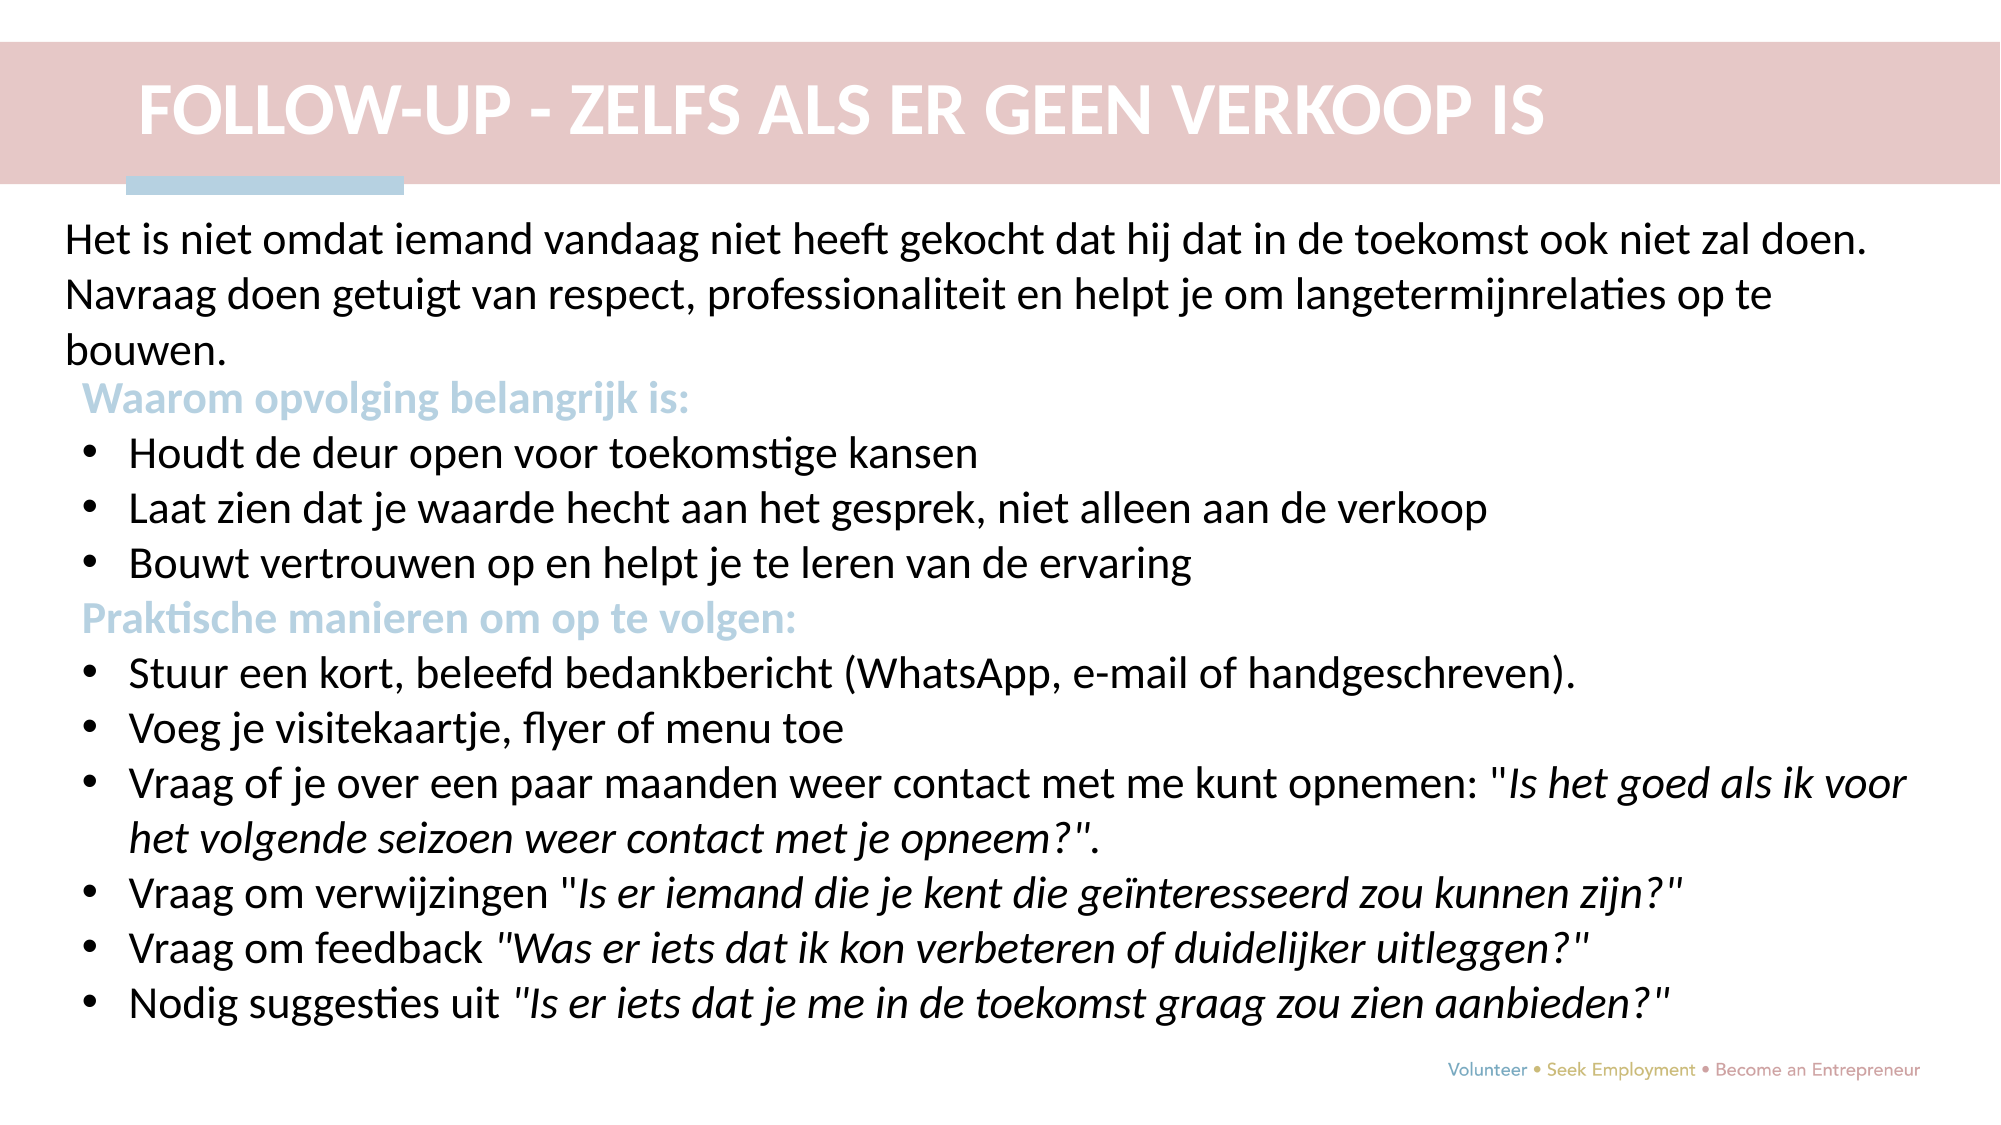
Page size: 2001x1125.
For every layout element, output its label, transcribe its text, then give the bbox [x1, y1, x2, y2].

text_box Waarom opvolging belangrijk is: Houdt de deur open voor toekomstige kansen Laat zien dat je waarde hecht aan het gesprek, niet alleen aan de verkoop Bouwt vertrouwen op en helpt je te leren van de ervaring Praktische manieren om op te volgen: Stuur een kort, beleefd bedankbericht (WhatsApp, e-mail of handgeschreven). Voeg je visitekaartje, flyer of menu toe Vraag of je over een paar maanden weer contact met me kunt opnemen: "Is het goed als ik voor het volgende seizoen weer contact met je opneem?". Vraag om verwijzingen "Is er iemand die je kent die geïnteresseerd zou kunnen zijn?" Vraag om feedback "Was er iets dat ik kon verbeteren of duidelijker uitleggen?" Nodig suggesties uit "Is er iets dat je me in de toekomst graag zou zien aanbieden?" [67, 382, 1950, 1036]
list FOLLOW-UP - ZELFS ALS ER GEEN VERKOOP IS [123, 51, 1913, 170]
picture [1418, 1046, 1971, 1103]
text_box Het is niet omdat iemand vandaag niet heeft gekocht dat hij dat in de toekomst ook niet zal doen. Navraag doen getuigt van respect, professionaliteit en helpt je om langetermijnrelaties op te bouwen. [50, 201, 1950, 382]
